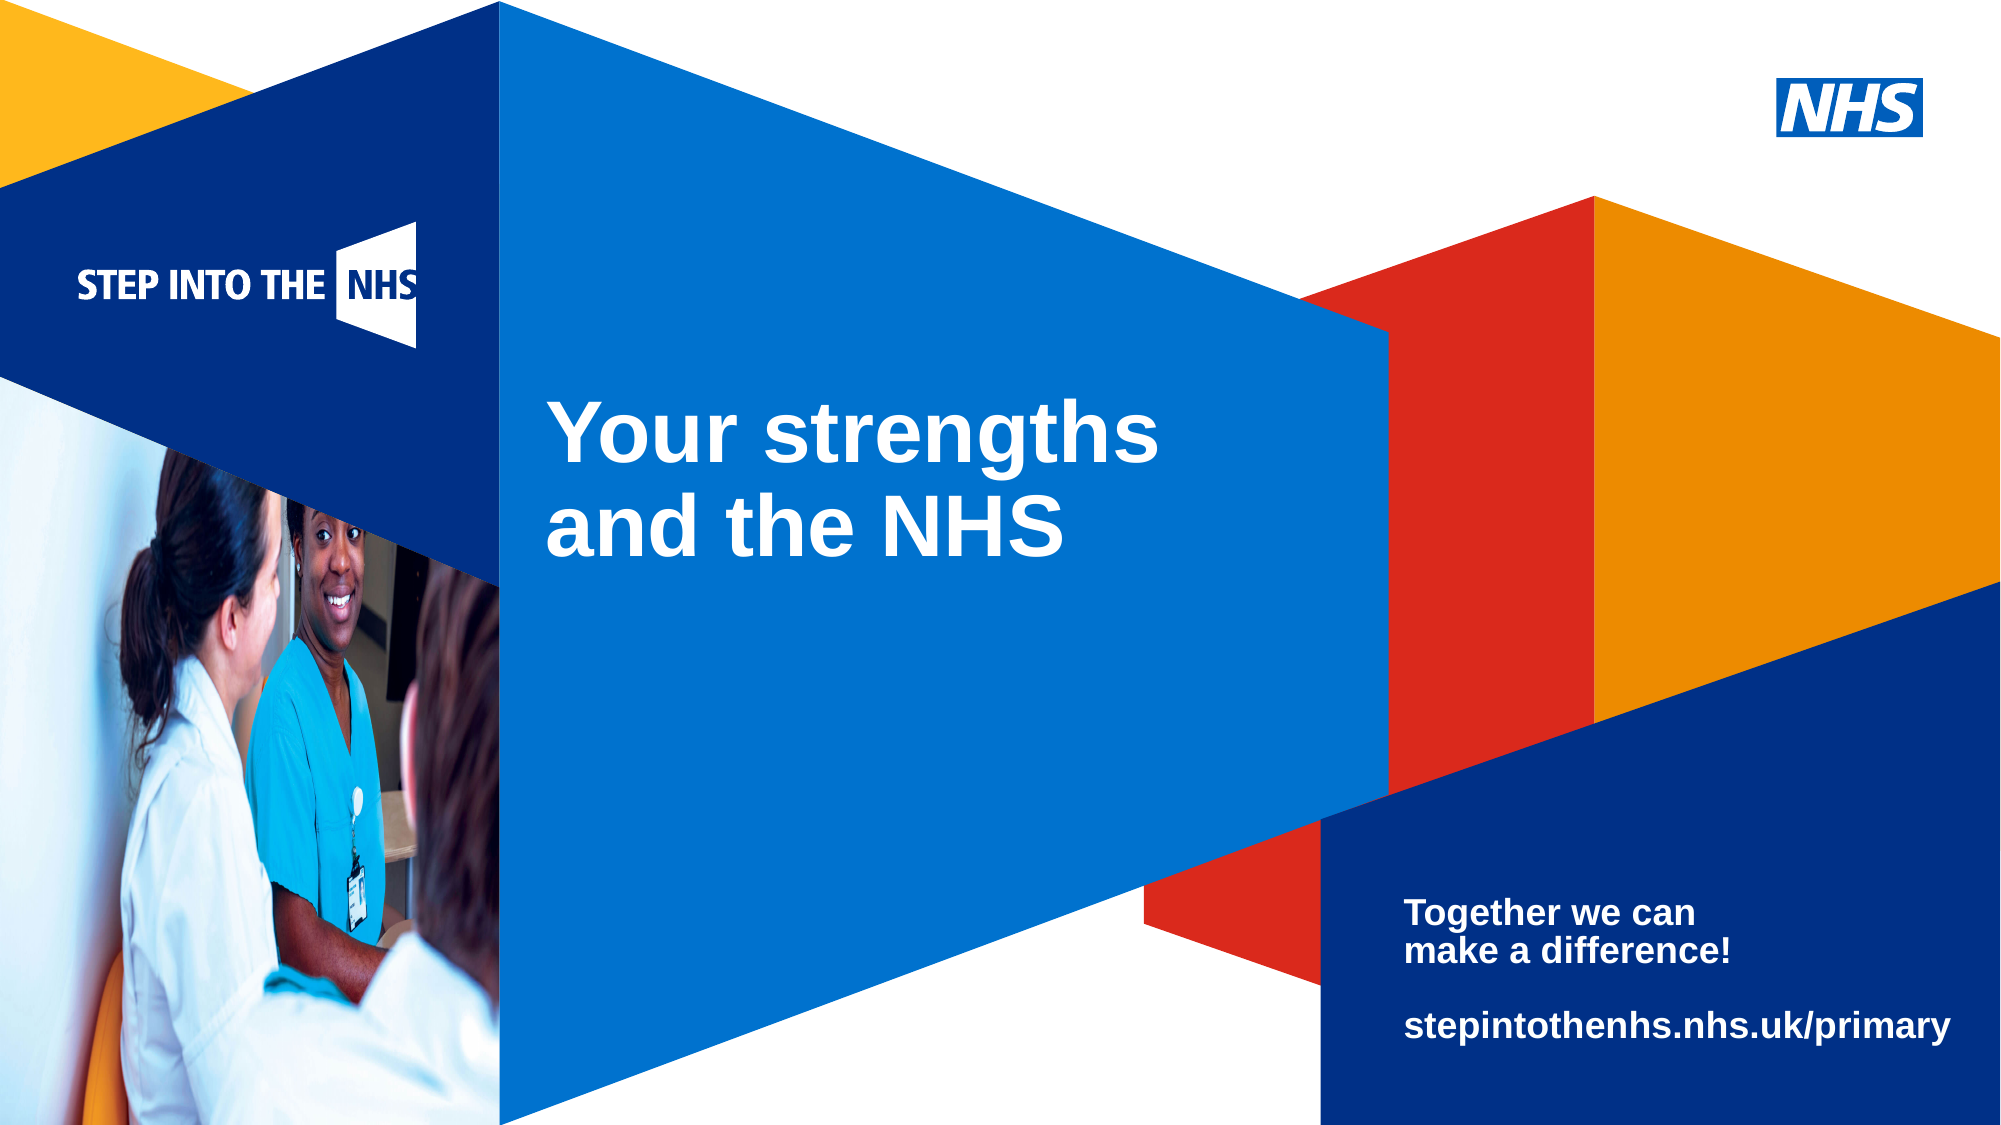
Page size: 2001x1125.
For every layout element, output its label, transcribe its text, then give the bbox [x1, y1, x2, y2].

title Your strengths and the NHS [545, 184, 1299, 576]
picture [0, 376, 500, 1125]
